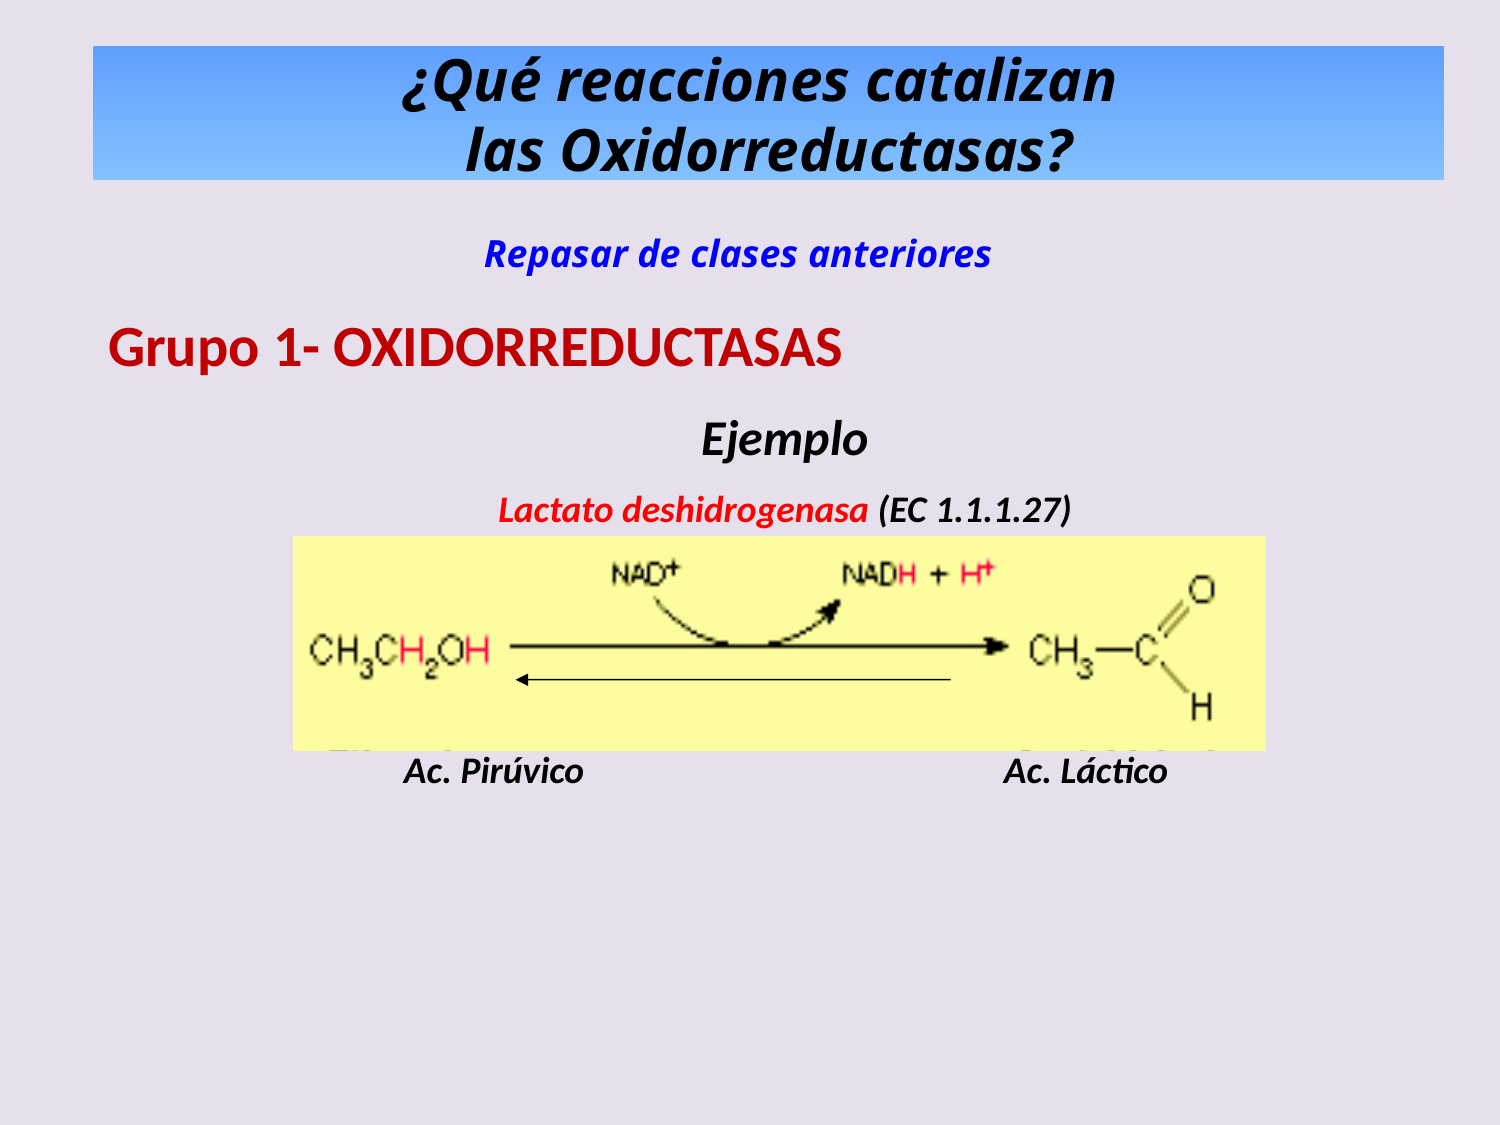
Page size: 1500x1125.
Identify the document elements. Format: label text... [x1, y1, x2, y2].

title ¿Qué reacciones catalizan las Oxidorreductasas? [93, 46, 1444, 180]
text_box Ac. Pirúvico Ac. Láctico [389, 759, 1184, 798]
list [292, 536, 1266, 751]
text_box Grupo 1- OXIDORREDUCTASAS [93, 300, 1008, 386]
text_box Repasar de clases anteriores [469, 222, 1008, 283]
text_box Ejemplo Lactato deshidrogenasa (EC 1.1.1.27) [457, 398, 1114, 534]
